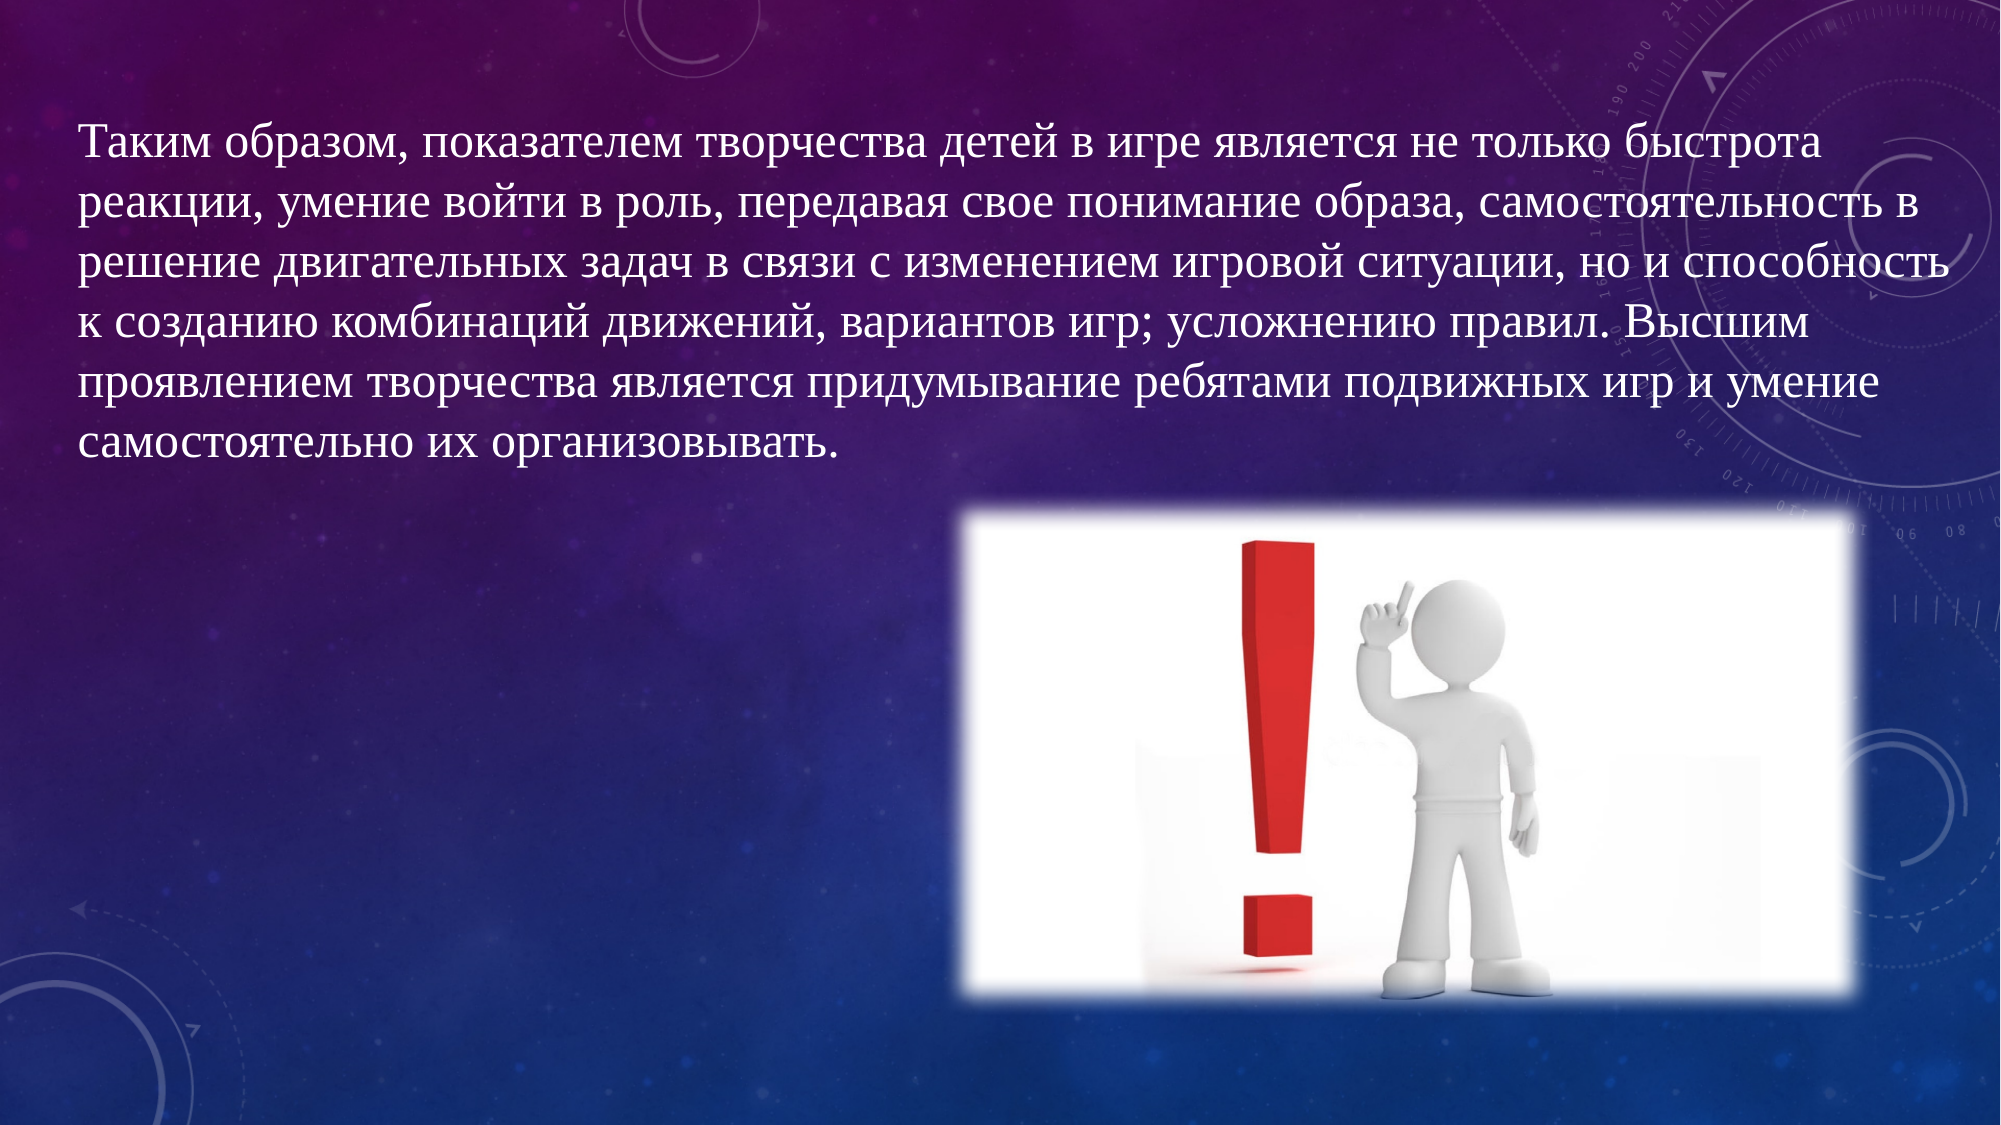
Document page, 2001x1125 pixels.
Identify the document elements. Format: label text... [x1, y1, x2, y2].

text_box Таким образом, показателем творчества детей в игре является не только быстрота реакции, умение войти в роль, передавая свое понимание образа, самостоятельность в решение двигательных задач в связи с изменением игровой ситуации, но и способность к созданию комбинаций движений, вариантов игр; усложнению правил. Высшим проявлением творчества является придумывание ребятами подвижных игр и умение самостоятельно их организовывать. [63, 100, 1981, 476]
picture [0, 0, 2001, 1125]
